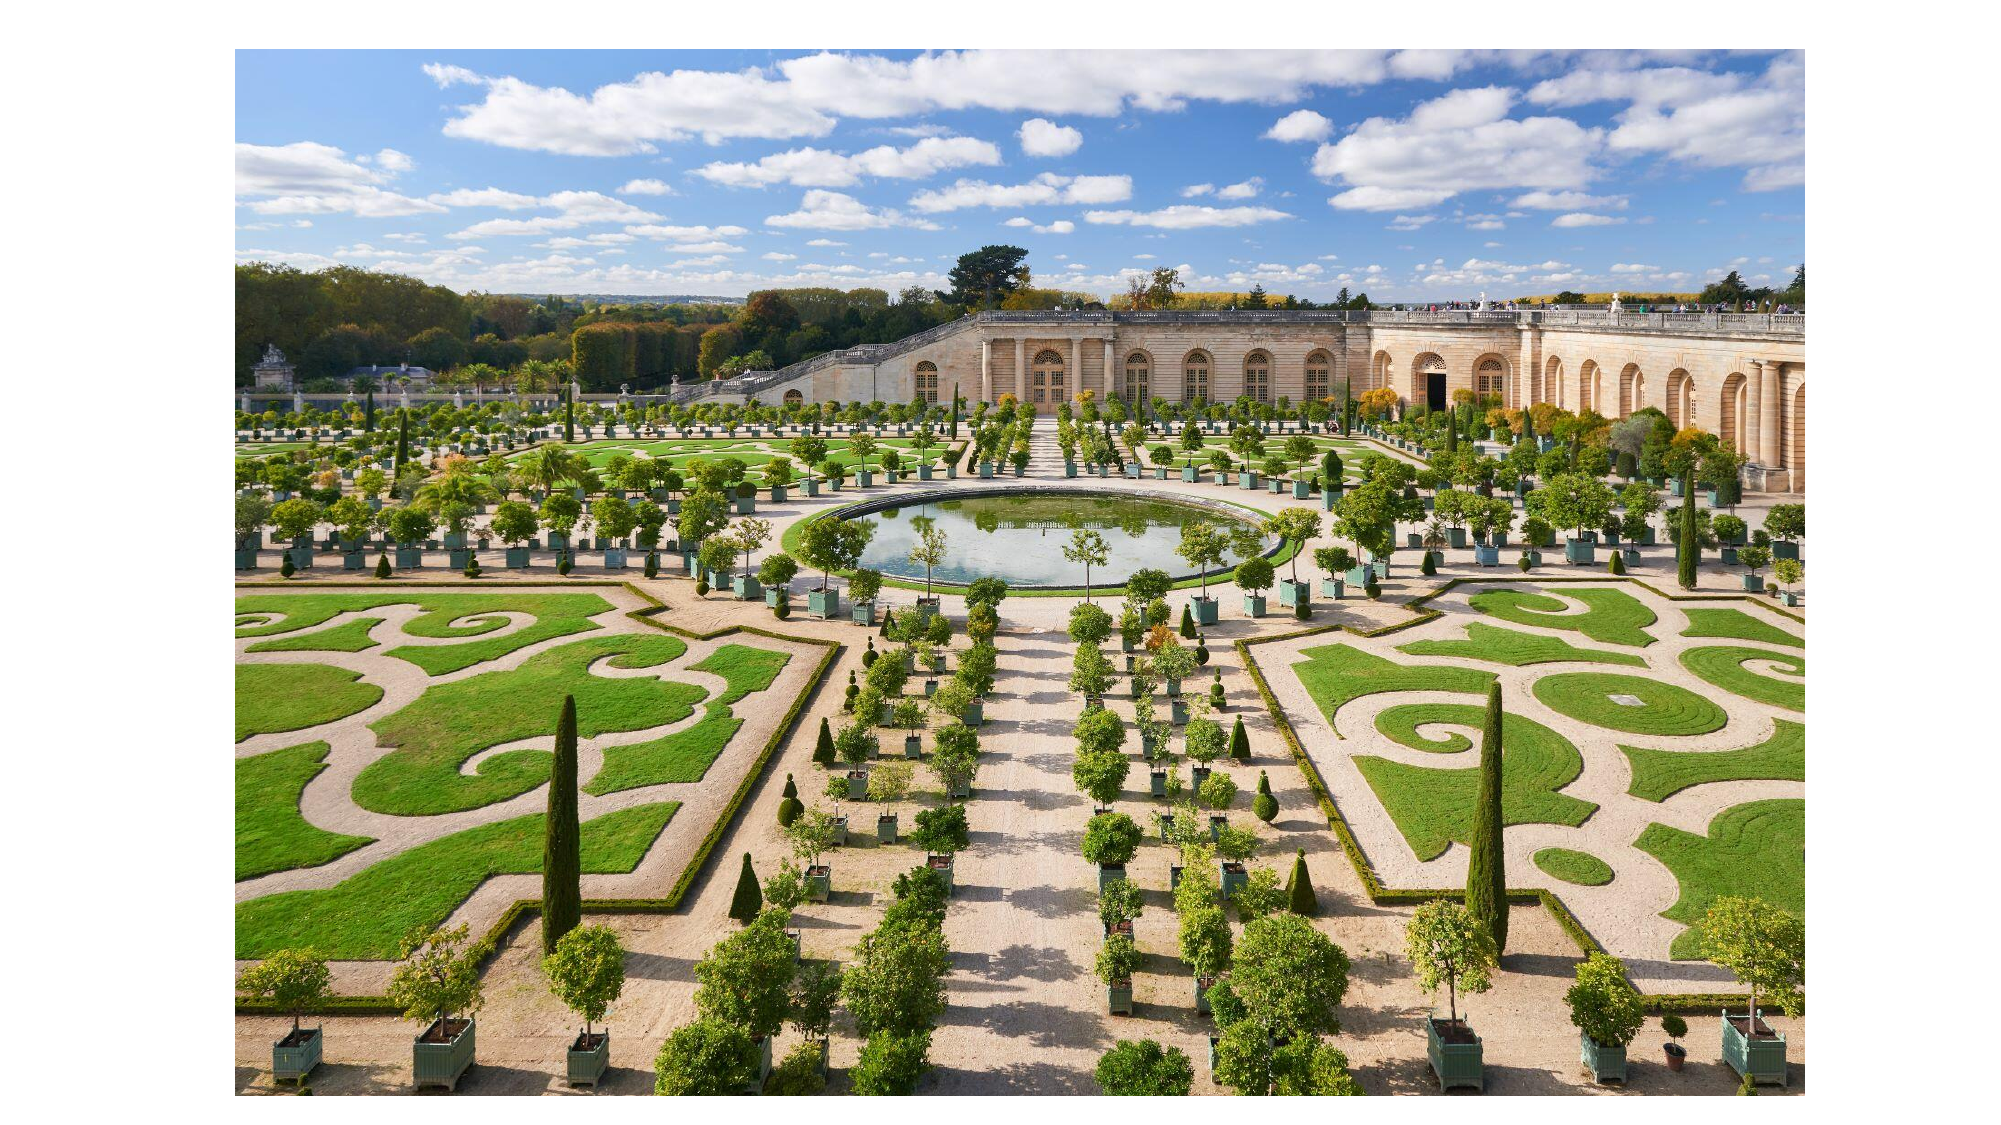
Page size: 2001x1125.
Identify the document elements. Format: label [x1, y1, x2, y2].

picture [235, 49, 1805, 1097]
